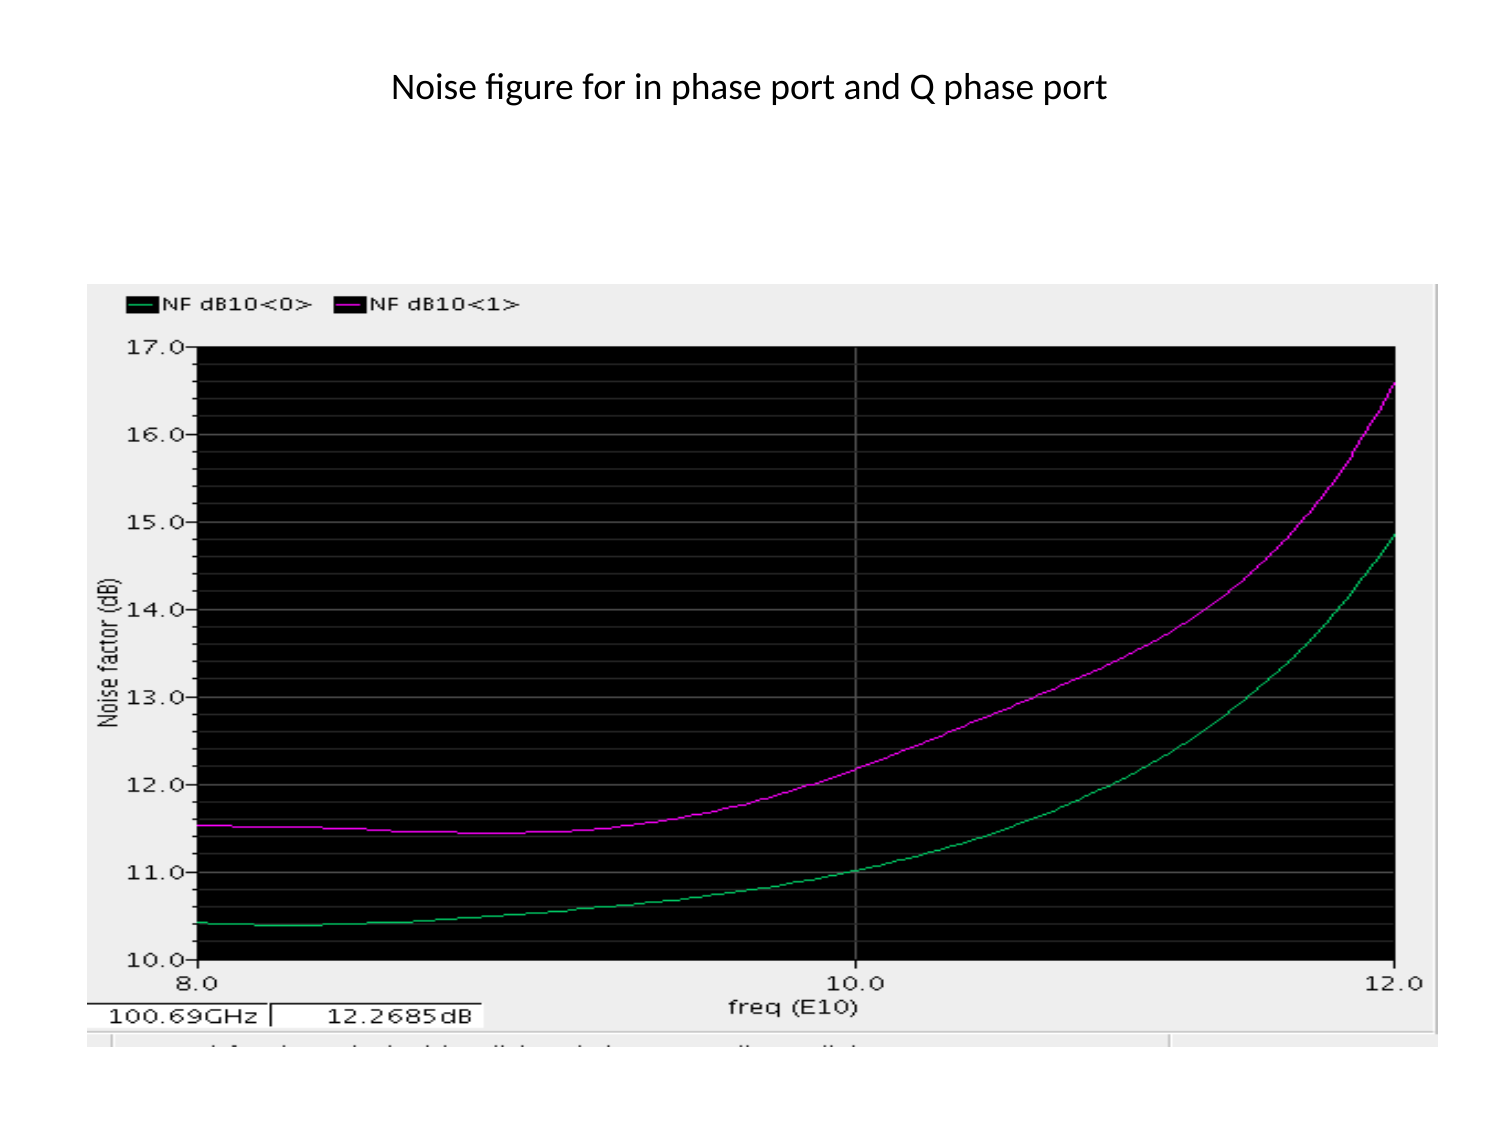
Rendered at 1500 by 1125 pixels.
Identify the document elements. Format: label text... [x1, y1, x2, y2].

picture [87, 284, 1438, 1048]
title Noise figure for in phase port and Q phase port [75, 45, 1425, 125]
